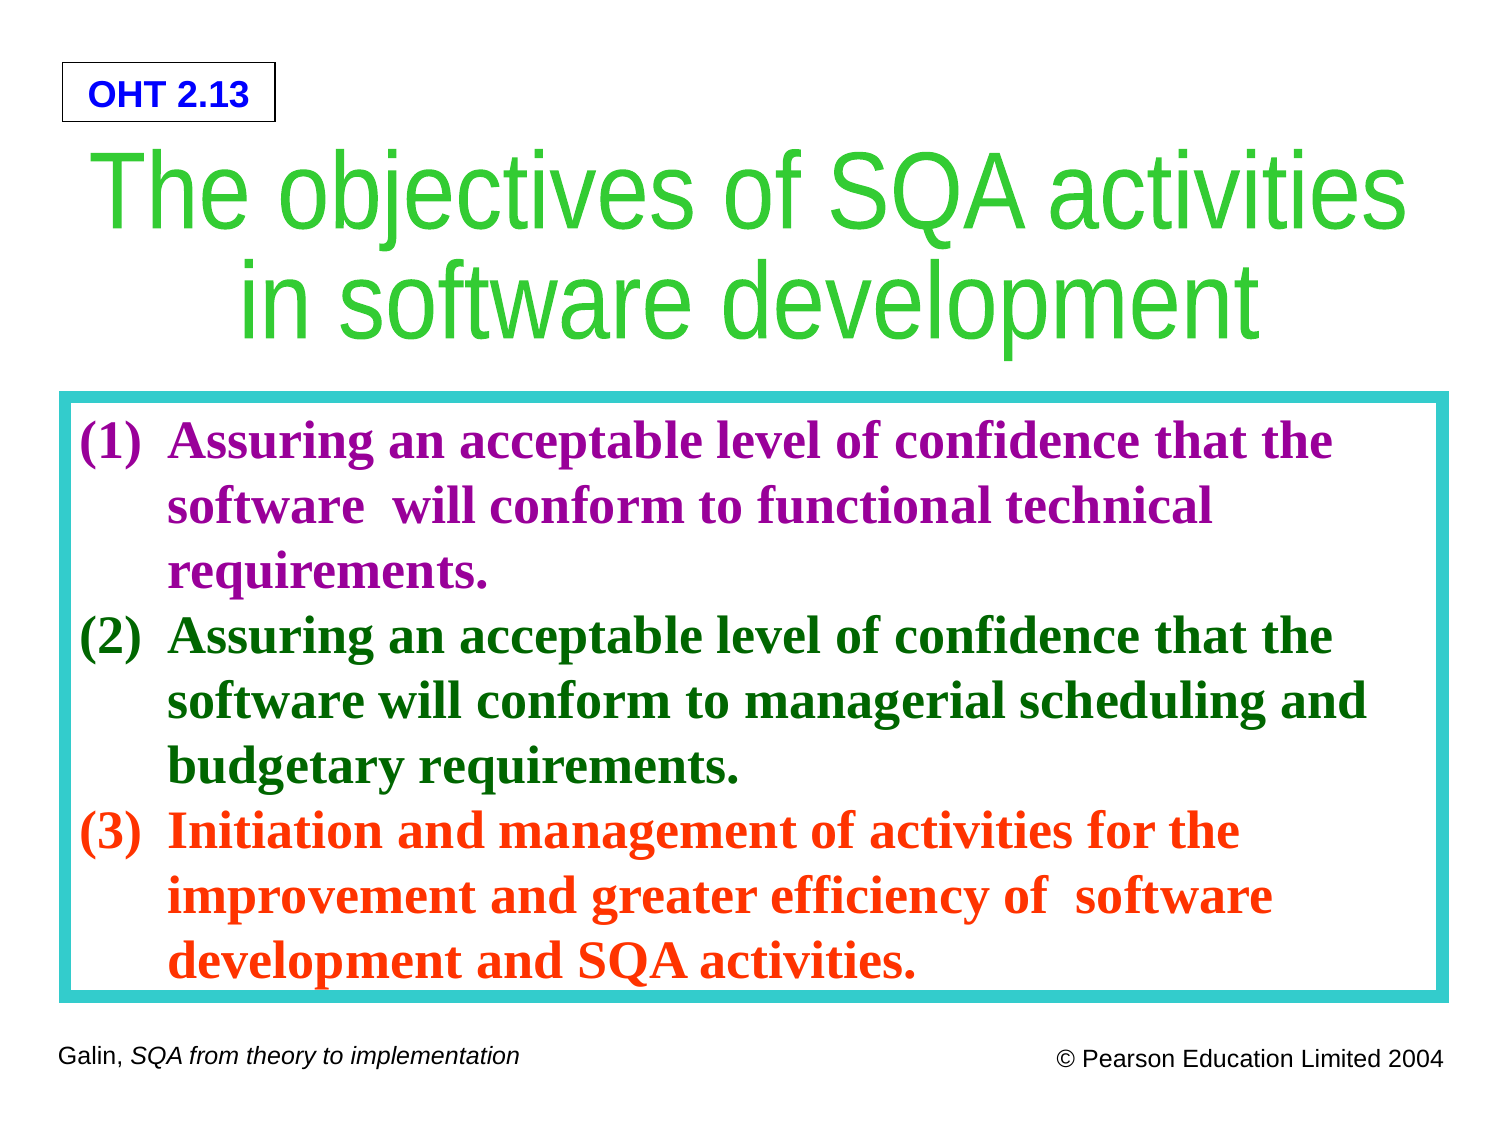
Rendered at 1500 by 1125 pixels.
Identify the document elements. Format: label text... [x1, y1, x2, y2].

text_box (1) Assuring an acceptable level of confidence that the software will conform to functional technical requirements. (2) Assuring an acceptable level of confidence that the software will conform to managerial scheduling and budgetary requirements. (3) Initiation and management of activities for the improvement and greater efficiency of software development and SQA activities. [64, 397, 1443, 997]
